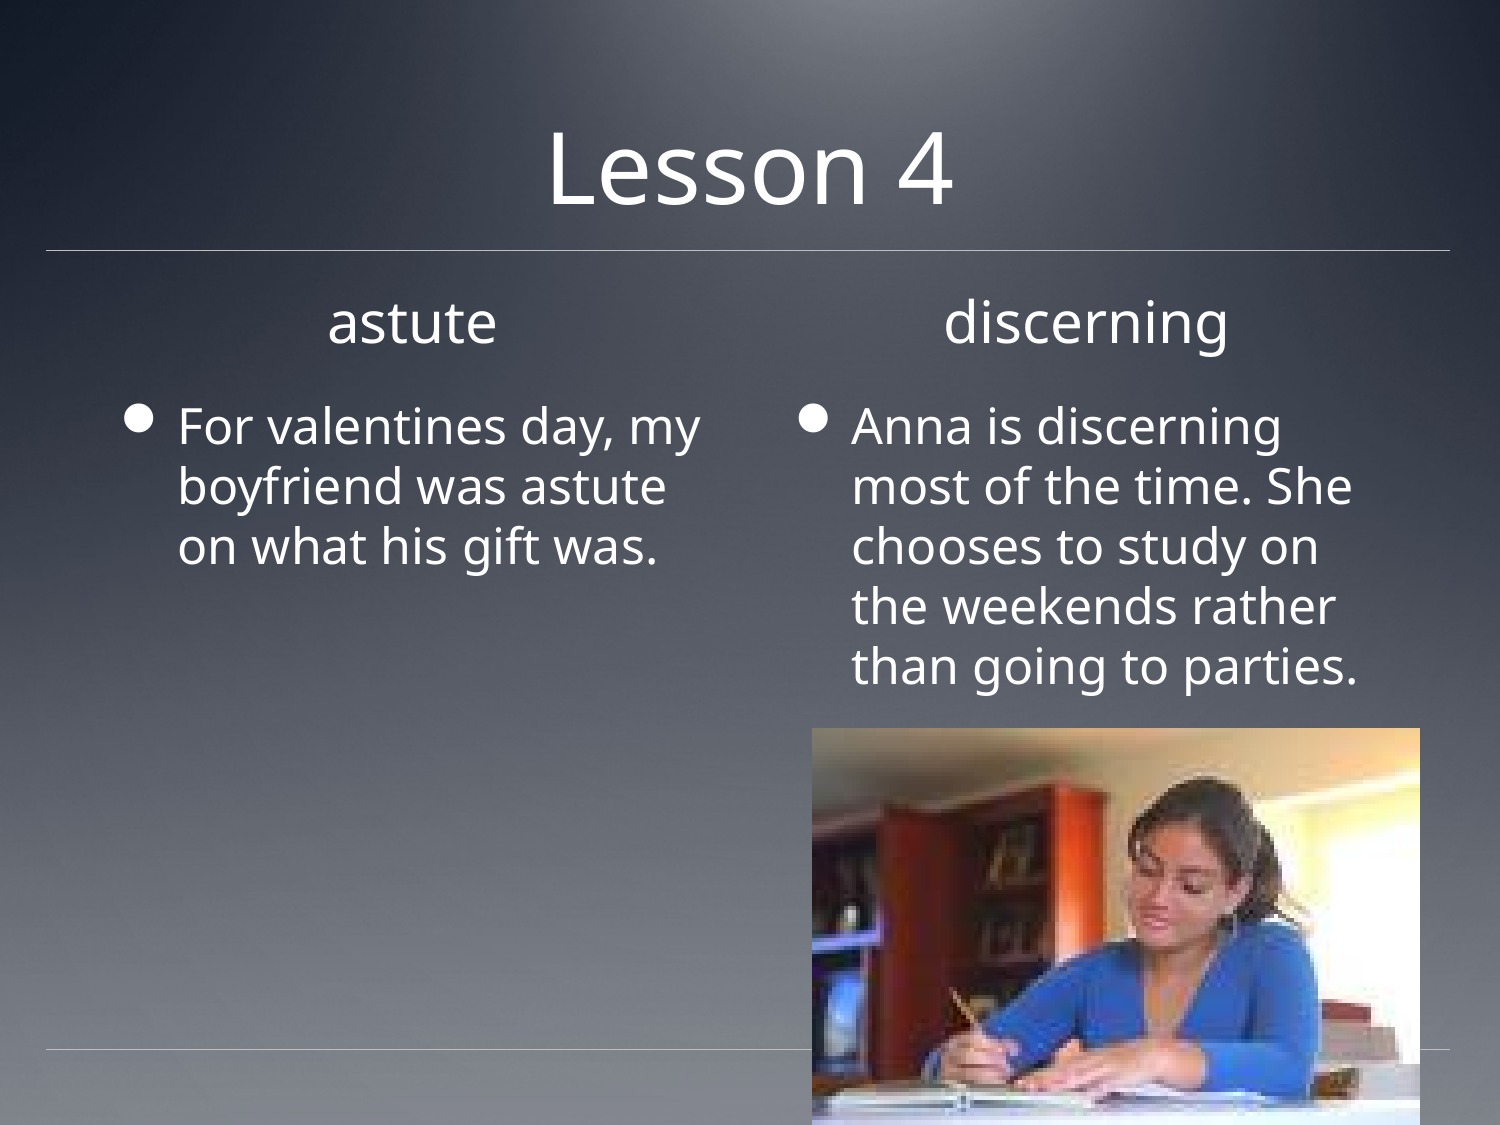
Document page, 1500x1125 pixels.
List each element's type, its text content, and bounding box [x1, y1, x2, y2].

list astute [105, 251, 721, 387]
list Anna is discerning most of the time. She chooses to study on the weekends rather than going to parties. [779, 387, 1395, 1026]
title Lesson 4 [105, 17, 1394, 233]
picture [810, 726, 1422, 1125]
list discerning [779, 251, 1395, 387]
list For valentines day, my boyfriend was astute on what his gift was. [105, 387, 721, 1026]
